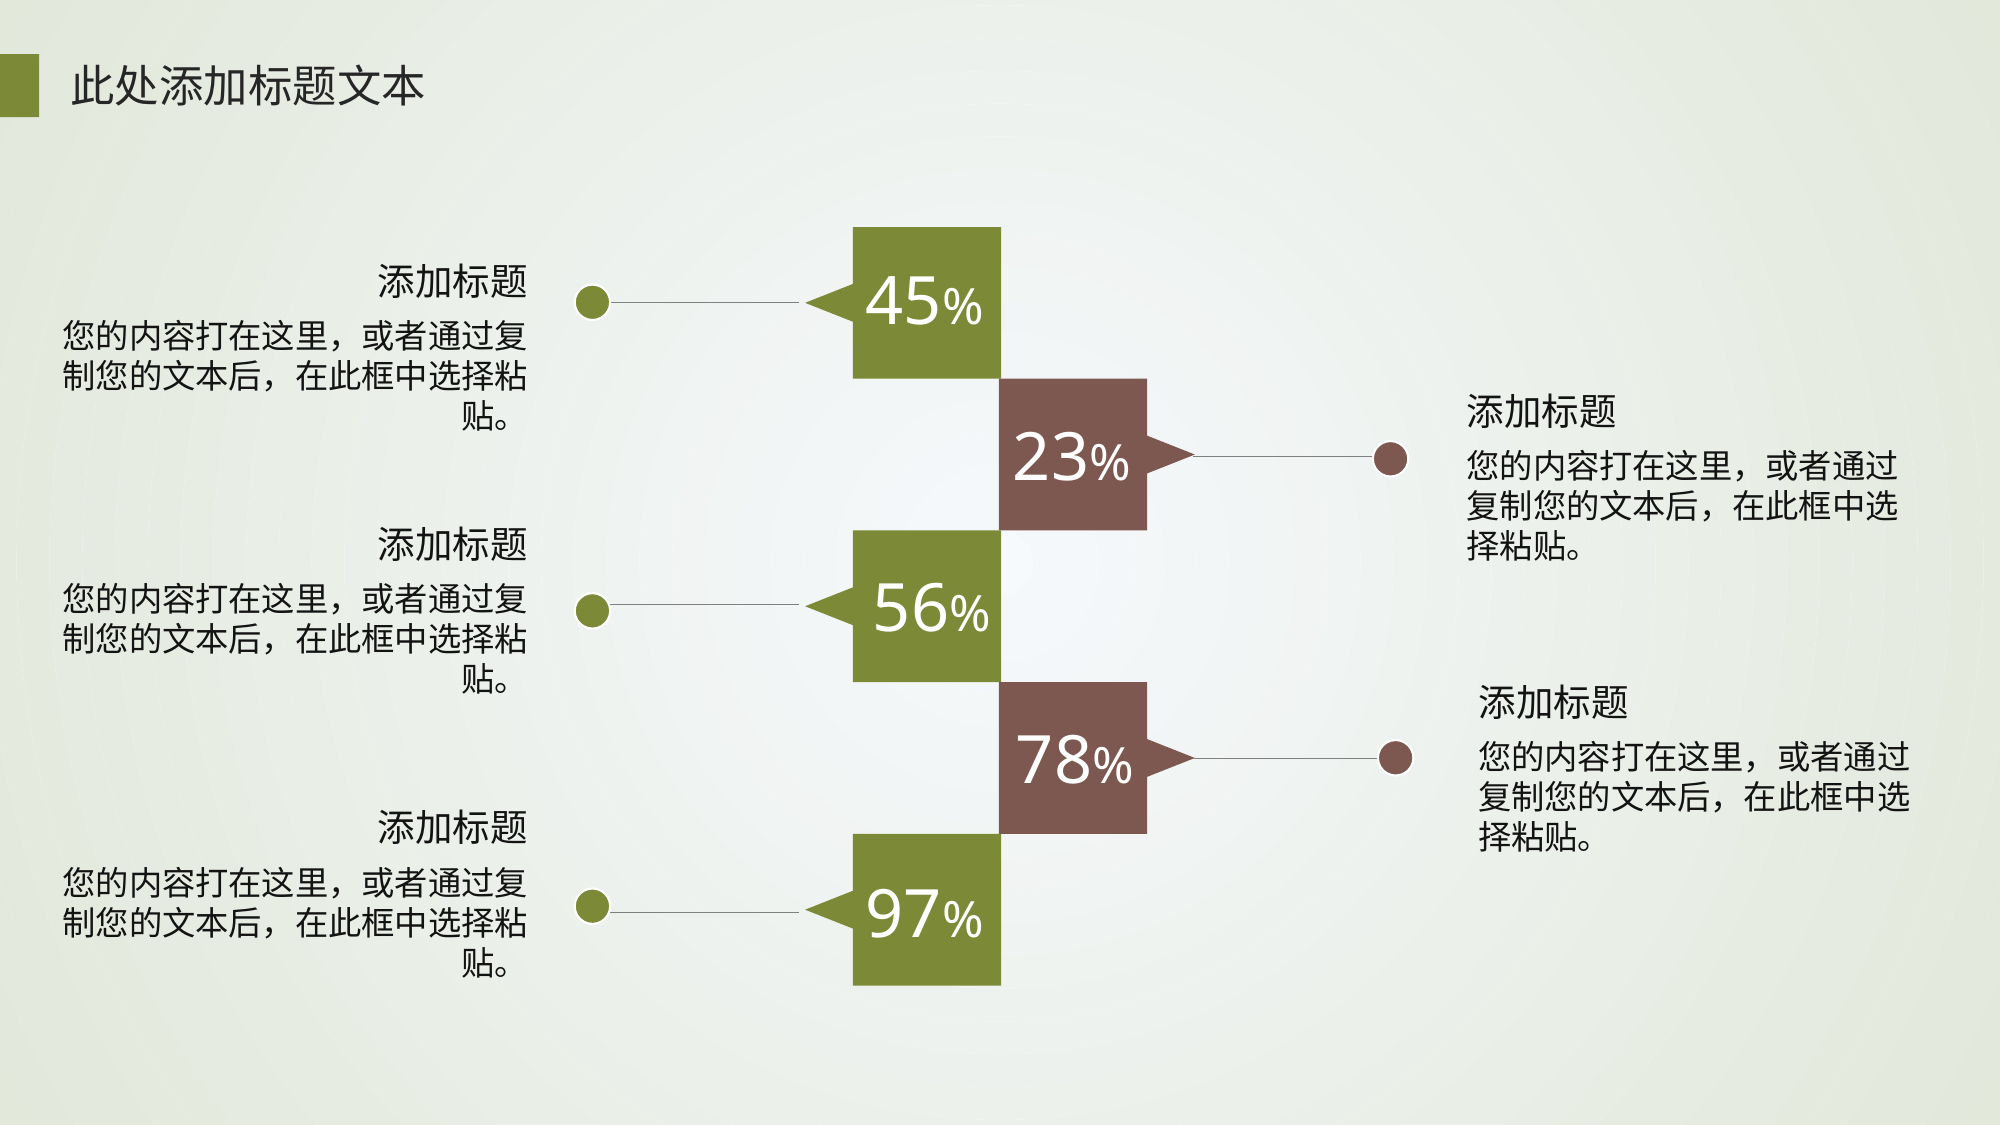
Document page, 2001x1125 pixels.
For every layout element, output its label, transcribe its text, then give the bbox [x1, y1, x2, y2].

text_box [1371, 440, 1410, 478]
text_box 添加标题 [1463, 671, 1644, 728]
text_box 您的内容打在这里，或者通过复制您的文本后，在此框中选择粘贴。 [40, 307, 543, 443]
text_box [0, 53, 40, 118]
text_box 添加标题 [363, 513, 543, 571]
text_box 您的内容打在这里，或者通过复制您的文本后，在此框中选择粘贴。 [40, 571, 543, 706]
text_box 添加标题 [1451, 380, 1632, 437]
text_box [851, 225, 1003, 380]
text_box [573, 283, 612, 322]
text_box 45% [851, 250, 999, 346]
text_box [1149, 738, 1198, 778]
text_box 56% [858, 557, 1006, 652]
text_box [851, 832, 1003, 987]
text_box [802, 283, 851, 323]
text_box 97% [851, 863, 999, 959]
text_box [1376, 739, 1415, 777]
text_box [802, 890, 851, 929]
text_box 添加标题 [363, 797, 543, 854]
text_box 您的内容打在这里，或者通过复制您的文本后，在此框中选择粘贴。 [1463, 728, 1957, 864]
text_box [573, 592, 612, 630]
text_box [997, 377, 1198, 532]
text_box [802, 529, 1003, 684]
text_box 78% [1000, 709, 1149, 805]
text_box 添加标题 [363, 250, 543, 307]
text_box 您的内容打在这里，或者通过复制您的文本后，在此框中选择粘贴。 [1451, 437, 1945, 573]
text_box [997, 681, 1149, 835]
text_box 您的内容打在这里，或者通过复制您的文本后，在此框中选择粘贴。 [40, 854, 543, 989]
text_box [573, 887, 612, 925]
text_box 此处添加标题文本 [70, 58, 679, 112]
text_box 23% [998, 406, 1146, 502]
